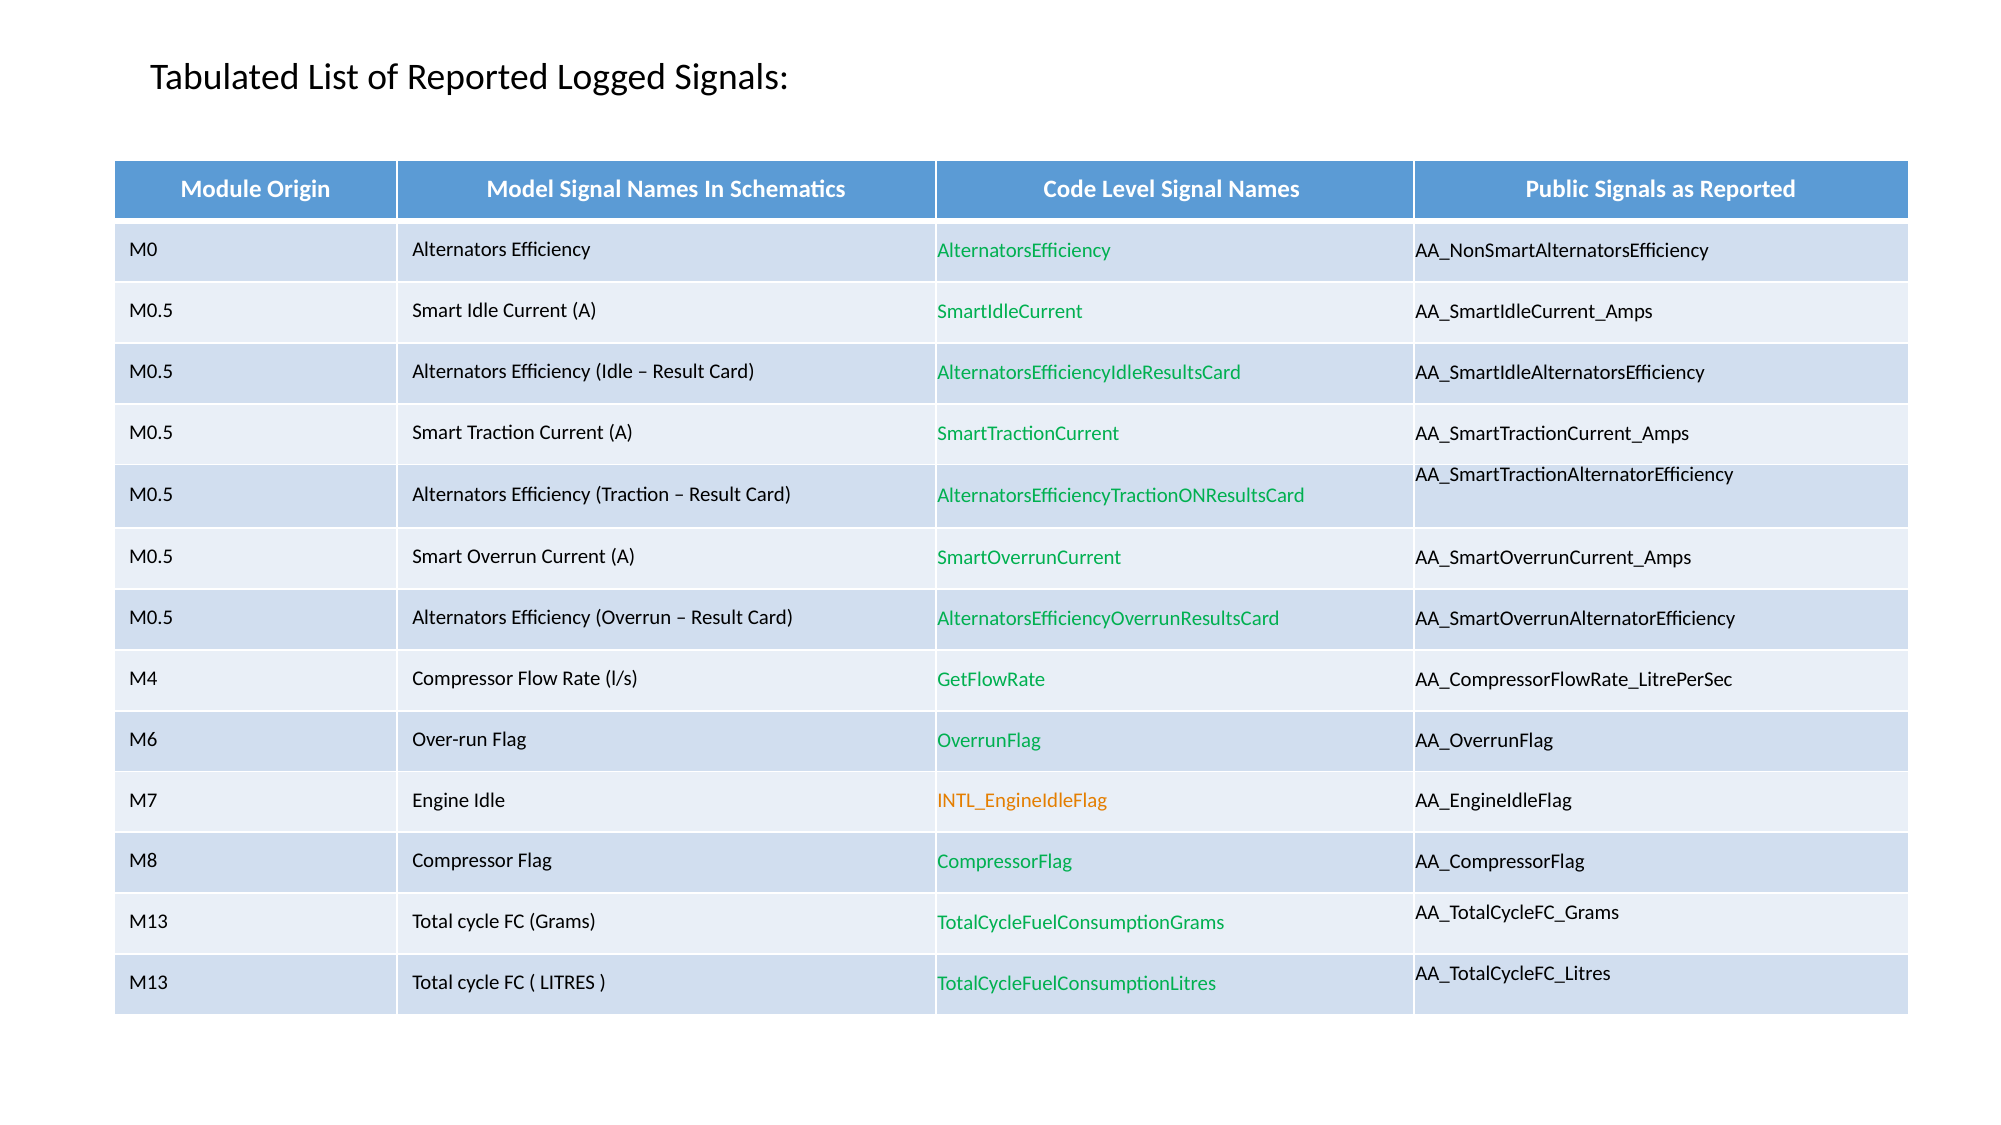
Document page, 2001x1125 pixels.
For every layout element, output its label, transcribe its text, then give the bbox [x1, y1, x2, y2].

table_cell M4 [115, 651, 396, 710]
table_cell M0.5 [115, 529, 396, 588]
table_cell TotalCycleFuelConsumptionLitres [937, 955, 1413, 1014]
table_cell AA_NonSmartAlternatorsEfficiency [1415, 224, 1908, 281]
table_header Public Signals as Reported [1415, 161, 1908, 218]
table_cell Smart Traction Current (A) [398, 405, 935, 464]
table_cell AlternatorsEfficiencyTractionONResultsCard [937, 465, 1413, 527]
table_cell Engine Idle [398, 772, 935, 831]
table_cell AA_SmartIdleAlternatorsEfficiency [1415, 344, 1908, 403]
table_cell AA_TotalCycleFC_Litres [1415, 955, 1908, 1014]
table_cell AA_SmartOverrunAlternatorEfficiency [1415, 590, 1908, 649]
table_cell Alternators Efficiency [398, 224, 935, 281]
table_cell AA_SmartTractionAlternatorEfficiency [1415, 465, 1908, 527]
table_cell M0.5 [115, 283, 396, 342]
table_cell AA_OverrunFlag [1415, 712, 1908, 771]
table_cell AlternatorsEfficiencyOverrunResultsCard [937, 590, 1413, 649]
table_cell M0 [115, 224, 396, 281]
text_box Tabulated List of Reported Logged Signals: [135, 44, 805, 105]
table_header Model Signal Names In Schematics [398, 161, 935, 218]
table_cell AA_SmartOverrunCurrent_Amps [1415, 529, 1908, 588]
table_cell Total cycle FC ( LITRES ) [398, 955, 935, 1014]
table_cell SmartTractionCurrent [937, 405, 1413, 464]
table_cell M0.5 [115, 344, 396, 403]
table_cell M0.5 [115, 590, 396, 649]
table_cell M13 [115, 894, 396, 953]
table_cell AlternatorsEfficiencyIdleResultsCard [937, 344, 1413, 403]
table_cell Over-run Flag [398, 712, 935, 771]
table_cell Smart Overrun Current (A) [398, 529, 935, 588]
table_cell M6 [115, 712, 396, 771]
table_header Module Origin [115, 161, 396, 218]
table_cell M8 [115, 833, 396, 892]
table_cell M13 [115, 955, 396, 1014]
table_cell AA_TotalCycleFC_Grams [1415, 894, 1908, 953]
table_cell AA_SmartTractionCurrent_Amps [1415, 405, 1908, 464]
table_cell Compressor Flag [398, 833, 935, 892]
table_cell Alternators Efficiency (Traction – Result Card) [398, 465, 935, 527]
table_cell TotalCycleFuelConsumptionGrams [937, 894, 1413, 953]
table_cell INTL_EngineIdleFlag [937, 772, 1413, 831]
table_cell M7 [115, 772, 396, 831]
table_cell AA_CompressorFlowRate_LitrePerSec [1415, 651, 1908, 710]
table_cell AA_EngineIdleFlag [1415, 772, 1908, 831]
table_cell Total cycle FC (Grams) [398, 894, 935, 953]
table_cell AA_SmartIdleCurrent_Amps [1415, 283, 1908, 342]
table_cell SmartIdleCurrent [937, 283, 1413, 342]
table_cell Alternators Efficiency (Overrun – Result Card) [398, 590, 935, 649]
table_header Code Level Signal Names [937, 161, 1413, 218]
table_cell SmartOverrunCurrent [937, 529, 1413, 588]
table_cell CompressorFlag [937, 833, 1413, 892]
table_cell Compressor Flow Rate (l/s) [398, 651, 935, 710]
table_cell OverrunFlag [937, 712, 1413, 771]
table_cell M0.5 [115, 405, 396, 464]
table_cell AA_CompressorFlag [1415, 833, 1908, 892]
table_cell M0.5 [115, 465, 396, 527]
table_cell Smart Idle Current (A) [398, 283, 935, 342]
table_cell GetFlowRate [937, 651, 1413, 710]
table_cell AlternatorsEfficiency [937, 224, 1413, 281]
table_cell Alternators Efficiency (Idle – Result Card) [398, 344, 935, 403]
